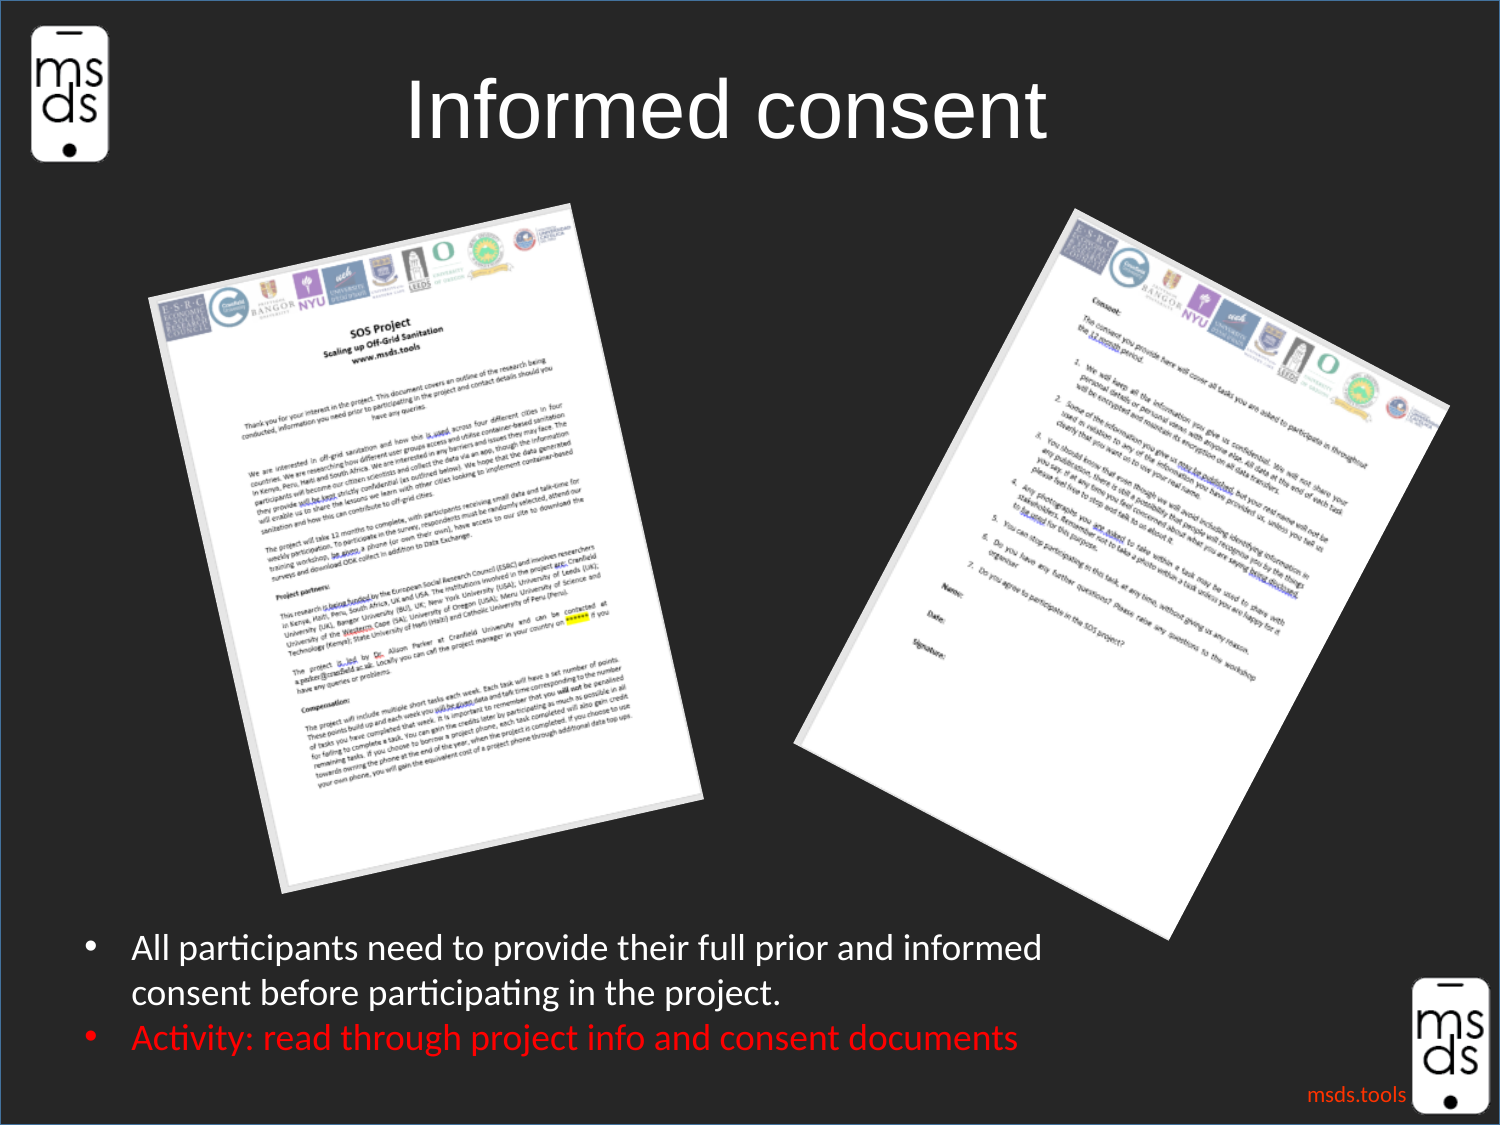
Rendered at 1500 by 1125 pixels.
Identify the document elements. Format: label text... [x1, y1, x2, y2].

picture [1409, 975, 1491, 1116]
text_box msds.tools [1292, 1072, 1409, 1115]
picture [793, 208, 1451, 941]
text_box [0, 0, 1500, 1125]
text_box msds.tools [1491, 1072, 1500, 1115]
text_box All participants need to provide their full prior and informed consent before participating in the project. Activity: read through project info and consent documents [69, 915, 1091, 1066]
picture [147, 202, 704, 894]
text_box Informed consent [389, 47, 1422, 163]
picture [29, 24, 110, 164]
